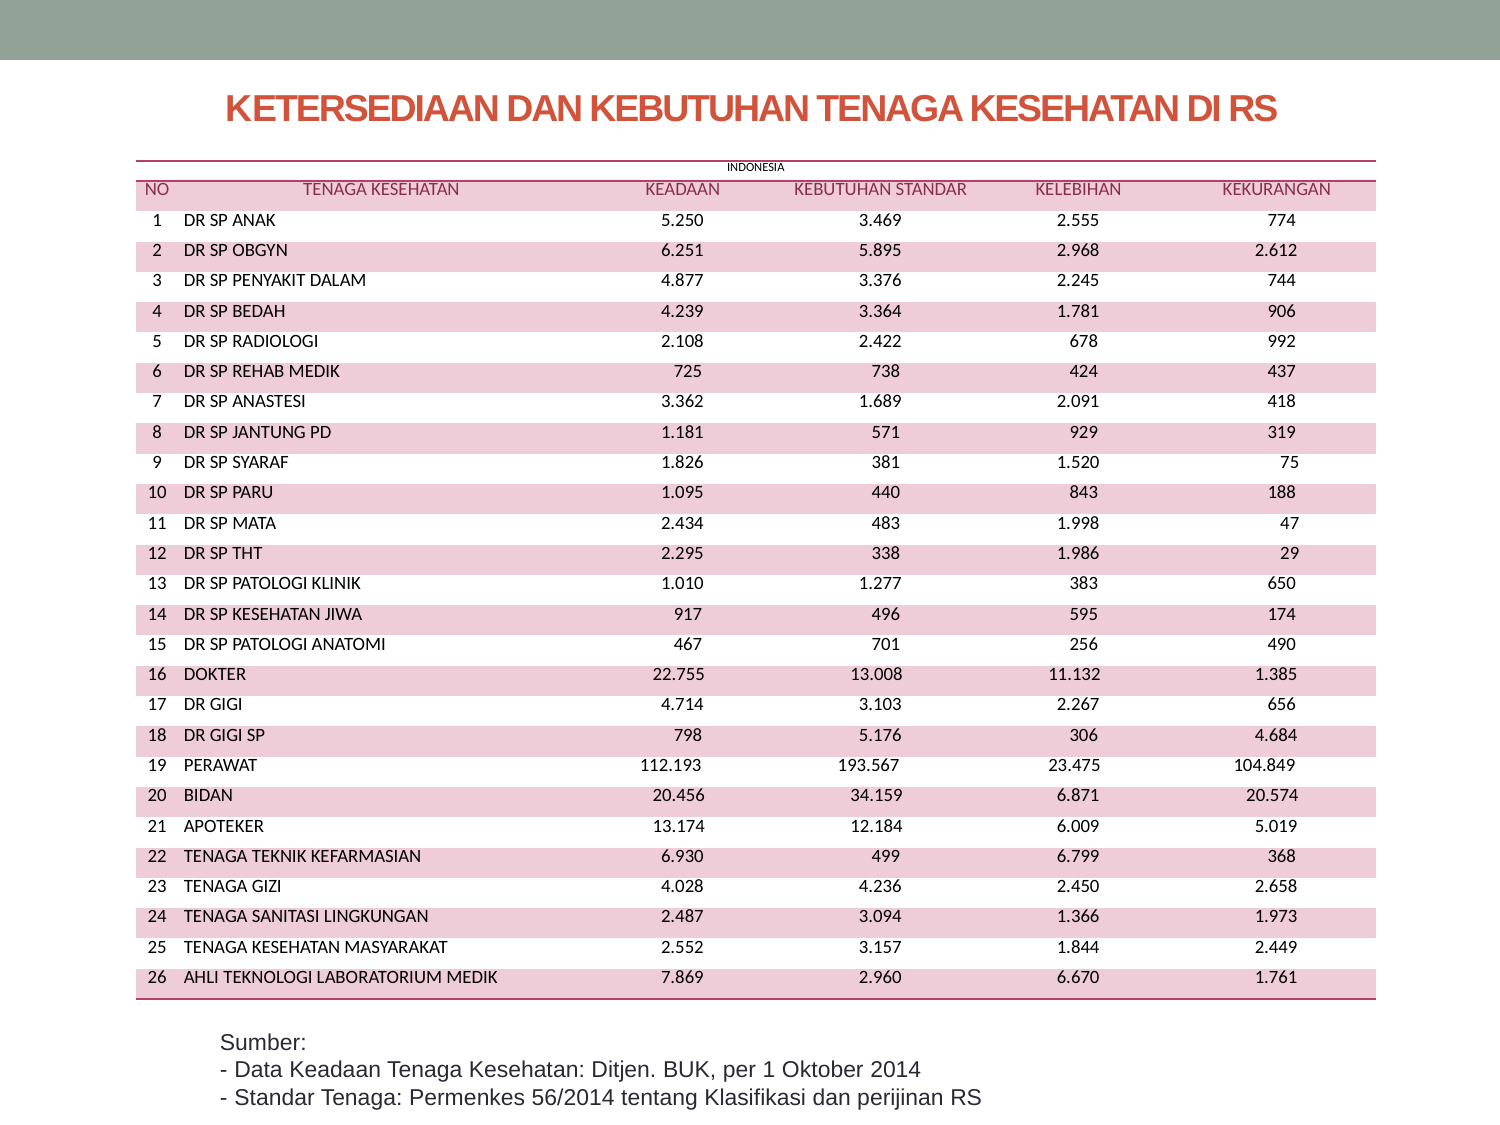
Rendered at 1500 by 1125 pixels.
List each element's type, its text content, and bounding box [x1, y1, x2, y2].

table_cell 992 [1177, 332, 1376, 363]
table_cell PERAWAT [179, 757, 584, 787]
table_cell 383 [979, 575, 1177, 605]
table_cell 12.184 [782, 817, 979, 848]
table_cell 467 [584, 635, 782, 666]
table_cell 3.376 [782, 272, 979, 302]
table_cell KEADAAN [584, 182, 782, 211]
table_cell 2.612 [1177, 242, 1376, 272]
table_header INDONESIA [136, 162, 1376, 180]
table_cell DR SP KESEHATAN JIWA [179, 605, 584, 635]
table_cell TENAGA SANITASI LINGKUNGAN [179, 908, 584, 938]
table_cell 29 [1177, 545, 1376, 575]
table_cell 2.968 [979, 242, 1177, 272]
table_cell 678 [979, 332, 1177, 363]
table_cell 1.998 [979, 514, 1177, 545]
table_cell 738 [782, 363, 979, 393]
table_cell 193.567 [782, 757, 979, 787]
table_cell DR SP PARU [179, 484, 584, 514]
table_cell 306 [979, 726, 1177, 757]
table_cell 1.095 [584, 484, 782, 514]
table_cell 906 [1177, 302, 1376, 332]
table_cell 104.849 [1177, 757, 1376, 787]
table_cell 1.826 [584, 454, 782, 484]
table_cell 2.450 [979, 878, 1177, 908]
table_cell 15 [136, 635, 179, 666]
table_cell 23 [136, 878, 179, 908]
table_cell 112.193 [584, 757, 782, 787]
table_cell DOKTER [179, 666, 584, 696]
table_cell 5 [136, 332, 179, 363]
table_cell 12 [136, 545, 179, 575]
table_cell 4.684 [1177, 726, 1376, 757]
table_cell 6.930 [584, 848, 782, 878]
table_cell 5.019 [1177, 817, 1376, 848]
table_cell 26 [136, 969, 179, 998]
table_cell DR SP MATA [179, 514, 584, 545]
table_cell AHLI TEKNOLOGI LABORATORIUM MEDIK [179, 969, 584, 998]
table_cell 13.174 [584, 817, 782, 848]
table_cell KELEBIHAN [979, 182, 1177, 211]
table_cell 2.552 [584, 938, 782, 969]
table_cell TENAGA TEKNIK KEFARMASIAN [179, 848, 584, 878]
table_cell 20.574 [1177, 787, 1376, 817]
table_cell TENAGA KESEHATAN MASYARAKAT [179, 938, 584, 969]
table_cell 75 [1177, 454, 1376, 484]
table_cell 656 [1177, 696, 1376, 726]
table_cell 338 [782, 545, 979, 575]
table_cell 440 [782, 484, 979, 514]
table_cell 4.028 [584, 878, 782, 908]
table_cell 6.871 [979, 787, 1177, 817]
table_cell 14 [136, 605, 179, 635]
table_cell 2.487 [584, 908, 782, 938]
table_cell 6.009 [979, 817, 1177, 848]
table_cell DR GIGI SP [179, 726, 584, 757]
table_cell DR SP OBGYN [179, 242, 584, 272]
table_cell 2.295 [584, 545, 782, 575]
table_cell 701 [782, 635, 979, 666]
table_cell 5.176 [782, 726, 979, 757]
table_cell 1.520 [979, 454, 1177, 484]
table_cell 5.895 [782, 242, 979, 272]
table_cell 174 [1177, 605, 1376, 635]
table_cell 188 [1177, 484, 1376, 514]
table_cell DR SP ANAK [179, 211, 584, 242]
table_cell 744 [1177, 272, 1376, 302]
table_cell 23.475 [979, 757, 1177, 787]
table_cell 22.755 [584, 666, 782, 696]
table_cell 4.236 [782, 878, 979, 908]
table_cell 437 [1177, 363, 1376, 393]
table_cell 843 [979, 484, 1177, 514]
table_cell 1.761 [1177, 969, 1376, 998]
table_cell 3.364 [782, 302, 979, 332]
table_cell 20.456 [584, 787, 782, 817]
table_cell 418 [1177, 393, 1376, 423]
table_cell 6.670 [979, 969, 1177, 998]
table_cell 22 [136, 848, 179, 878]
table_cell 1.781 [979, 302, 1177, 332]
table_cell 2.658 [1177, 878, 1376, 908]
table_cell 571 [782, 423, 979, 454]
table_cell 19 [136, 757, 179, 787]
table_cell 319 [1177, 423, 1376, 454]
table_cell APOTEKER [179, 817, 584, 848]
title KETERSEDIAAN DAN KEBUTUHAN TENAGA KESEHATAN DI RS [76, 4, 1427, 208]
table_cell 595 [979, 605, 1177, 635]
table_cell 5.250 [584, 211, 782, 242]
table_cell 2.555 [979, 211, 1177, 242]
table_cell DR SP BEDAH [179, 302, 584, 332]
table_cell 496 [782, 605, 979, 635]
table_cell 1.973 [1177, 908, 1376, 938]
table_cell 1.986 [979, 545, 1177, 575]
table_cell 2.245 [979, 272, 1177, 302]
table_cell 7.869 [584, 969, 782, 998]
table_cell 1.385 [1177, 666, 1376, 696]
table_cell 10 [136, 484, 179, 514]
table_cell DR SP PENYAKIT DALAM [179, 272, 584, 302]
table_cell 1 [136, 211, 179, 242]
table_cell 725 [584, 363, 782, 393]
table_cell 21 [136, 817, 179, 848]
table_cell DR SP THT [179, 545, 584, 575]
table_cell 11 [136, 514, 179, 545]
table_cell 929 [979, 423, 1177, 454]
table_cell 1.689 [782, 393, 979, 423]
table_cell 34.159 [782, 787, 979, 817]
table_cell 650 [1177, 575, 1376, 605]
table_cell 16 [136, 666, 179, 696]
table_cell 381 [782, 454, 979, 484]
table_cell 2.449 [1177, 938, 1376, 969]
table_cell 3.103 [782, 696, 979, 726]
table_cell 6.251 [584, 242, 782, 272]
table_cell 47 [1177, 514, 1376, 545]
table_cell 798 [584, 726, 782, 757]
table_cell 20 [136, 787, 179, 817]
table_cell 4 [136, 302, 179, 332]
table_cell 13 [136, 575, 179, 605]
table_cell DR SP JANTUNG PD [179, 423, 584, 454]
table_cell 7 [136, 393, 179, 423]
table_cell 4.714 [584, 696, 782, 726]
table_cell 368 [1177, 848, 1376, 878]
table_cell 256 [979, 635, 1177, 666]
table_cell DR SP PATOLOGI ANATOMI [179, 635, 584, 666]
table_cell TENAGA GIZI [179, 878, 584, 908]
table_cell 499 [782, 848, 979, 878]
table_cell 917 [584, 605, 782, 635]
table_cell 2 [136, 242, 179, 272]
table_cell DR SP RADIOLOGI [179, 332, 584, 363]
table_cell 1.844 [979, 938, 1177, 969]
table_cell 2.091 [979, 393, 1177, 423]
table_cell 24 [136, 908, 179, 938]
table_cell 4.239 [584, 302, 782, 332]
table_cell 25 [136, 938, 179, 969]
table_cell 1.010 [584, 575, 782, 605]
table_cell 774 [1177, 211, 1376, 242]
table_cell 2.960 [782, 969, 979, 998]
table_cell 3.362 [584, 393, 782, 423]
table_cell 1.277 [782, 575, 979, 605]
table_cell 3.094 [782, 908, 979, 938]
table_cell 2.434 [584, 514, 782, 545]
table_cell 9 [136, 454, 179, 484]
table_cell 1.366 [979, 908, 1177, 938]
table_cell DR SP ANASTESI [179, 393, 584, 423]
table_cell KEBUTUHAN STANDAR [782, 182, 979, 211]
table_cell DR GIGI [179, 696, 584, 726]
table_cell 13.008 [782, 666, 979, 696]
table_cell 1.181 [584, 423, 782, 454]
table_cell TENAGA KESEHATAN [179, 182, 584, 211]
table_cell 8 [136, 423, 179, 454]
table_cell 6.799 [979, 848, 1177, 878]
table_cell KEKURANGAN [1177, 182, 1376, 211]
table_cell NO [136, 182, 179, 211]
table_cell 6 [136, 363, 179, 393]
table_cell DR SP SYARAF [179, 454, 584, 484]
table_cell 483 [782, 514, 979, 545]
table_cell 2.267 [979, 696, 1177, 726]
text_box Sumber: ‐ Data Keadaan Tenaga Kesehatan: Ditjen. BUK, per 1 Oktober 2014 ‐ Standar Tenaga: Permenkes 56/2014 tentang Klasifikasi dan perijinan RS [205, 1020, 997, 1118]
table_cell 490 [1177, 635, 1376, 666]
table_cell 11.132 [979, 666, 1177, 696]
table_cell 3 [136, 272, 179, 302]
table_cell DR SP REHAB MEDIK [179, 363, 584, 393]
table_cell 18 [136, 726, 179, 757]
table_cell BIDAN [179, 787, 584, 817]
table_cell 4.877 [584, 272, 782, 302]
table_cell 2.108 [584, 332, 782, 363]
table_cell 2.422 [782, 332, 979, 363]
table_cell 424 [979, 363, 1177, 393]
table_cell 3.469 [782, 211, 979, 242]
table_cell DR SP PATOLOGI KLINIK [179, 575, 584, 605]
table_cell 17 [136, 696, 179, 726]
table_cell 3.157 [782, 938, 979, 969]
